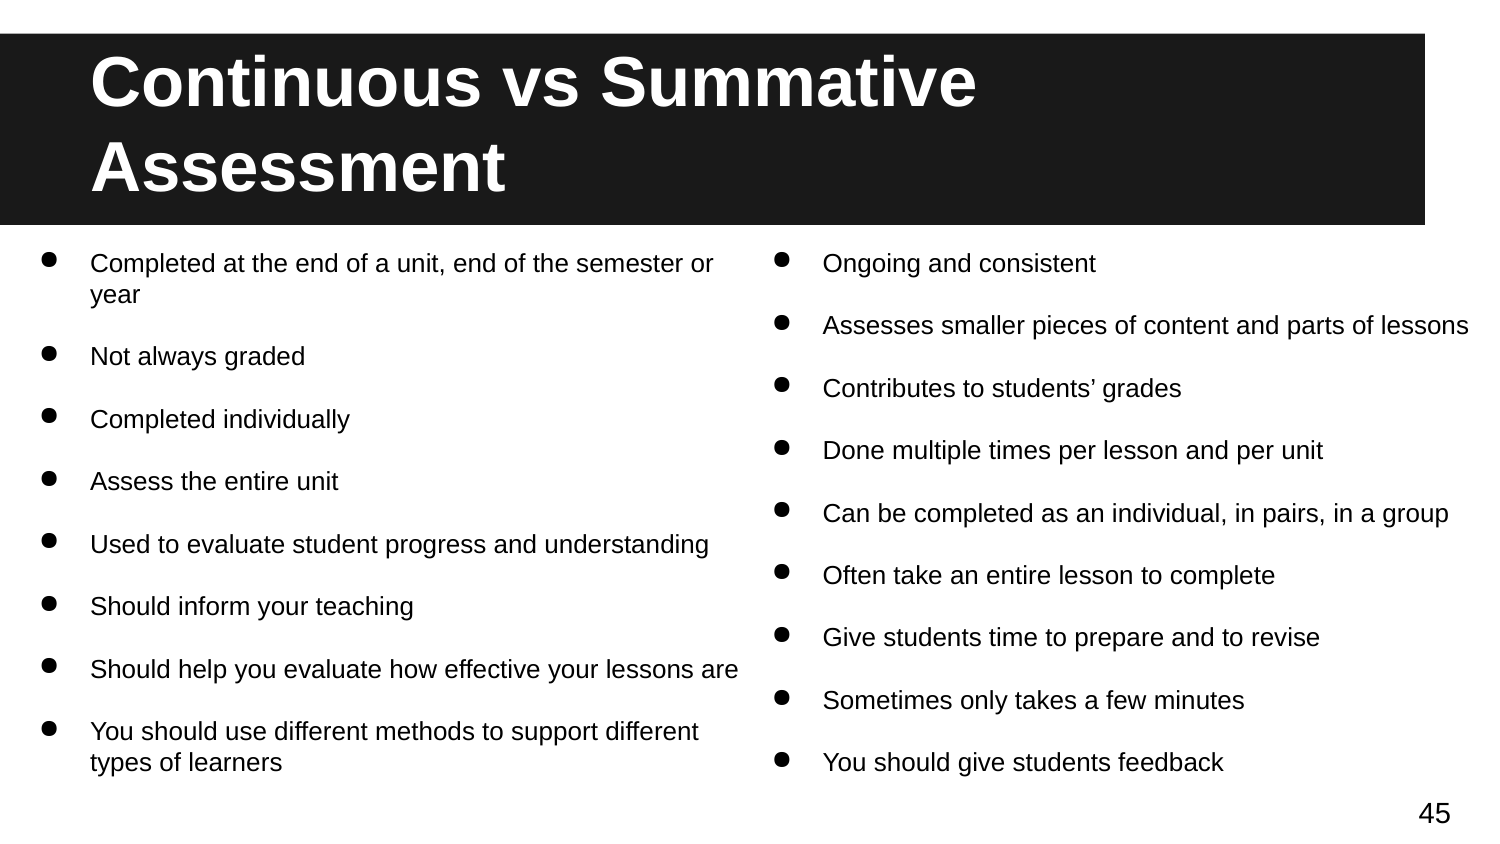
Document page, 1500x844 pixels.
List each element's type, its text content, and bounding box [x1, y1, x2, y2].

title Continuous vs Summative Assessment [75, 33, 1425, 221]
text_box Ongoing and consistent Assesses smaller pieces of content and parts of lessons Contributes to students’ grades Done multiple times per lesson and per unit Can be completed as an individual, in pairs, in a group Often take an entire lesson to complete Give students time to prepare and to revise Sometimes only takes a few minutes You should give students feedback [732, 231, 1494, 844]
text_box Completed at the end of a unit, end of the semester or year Not always graded Completed individually Assess the entire unit Used to evaluate student progress and understanding Should inform your teaching Should help you evaluate how effective your lessons are You should use different methods to support different types of learners [0, 231, 732, 844]
